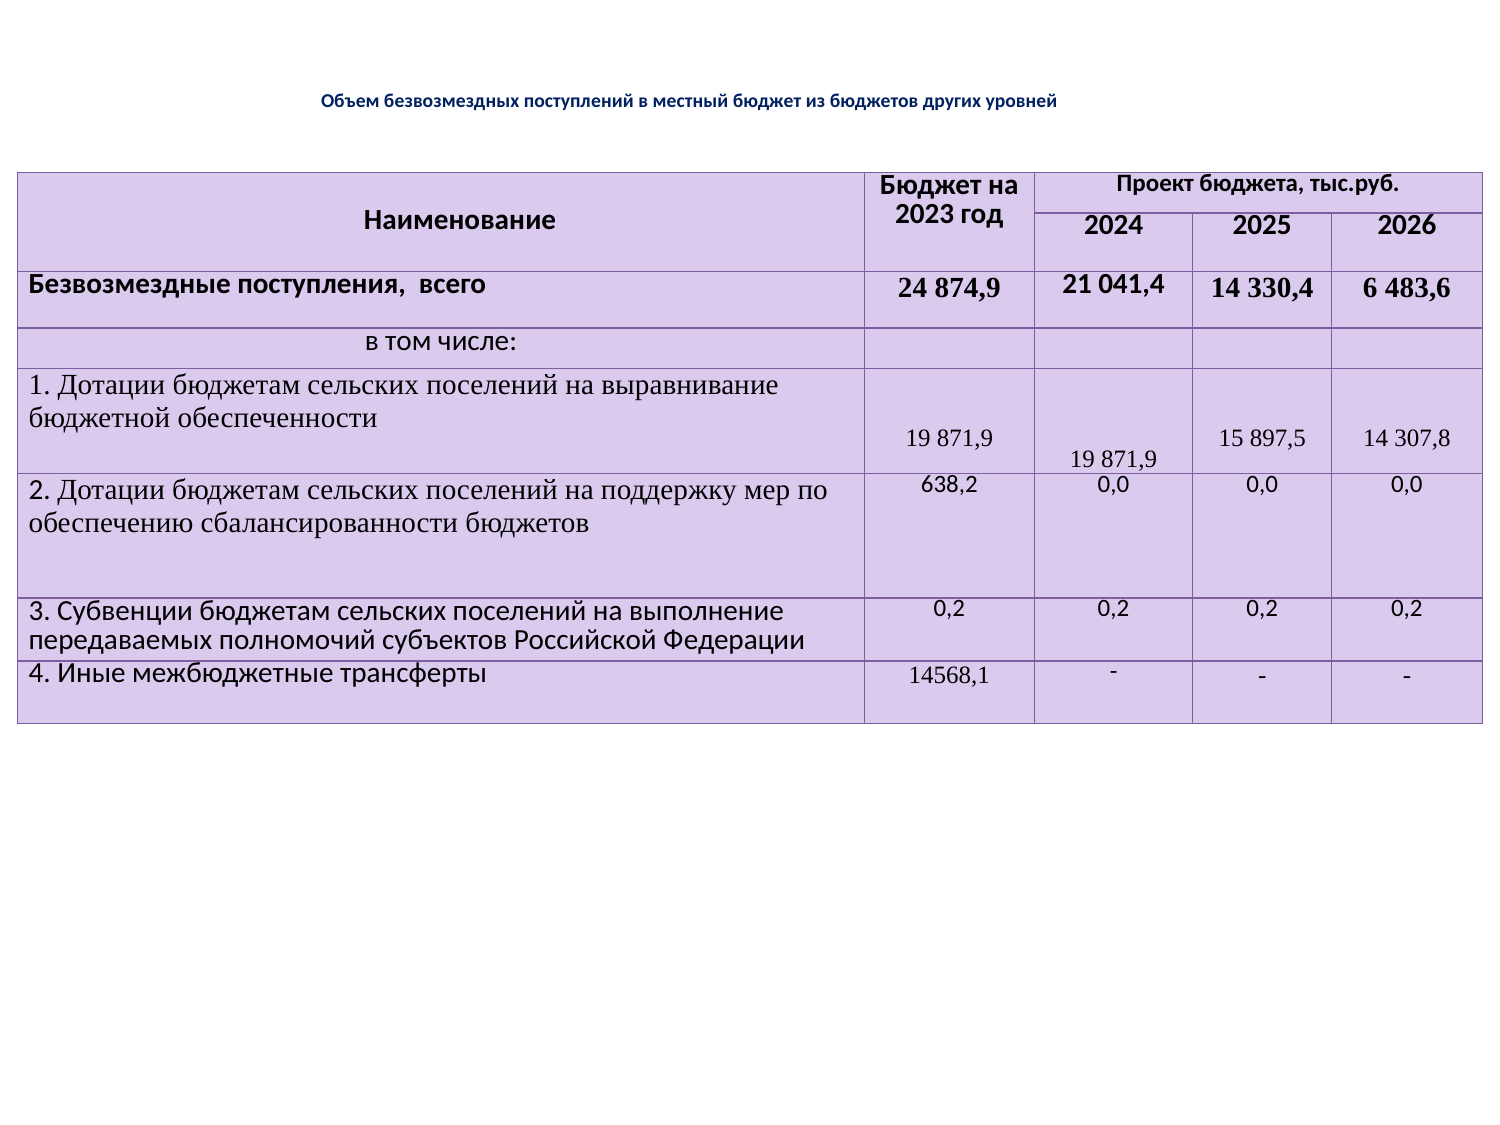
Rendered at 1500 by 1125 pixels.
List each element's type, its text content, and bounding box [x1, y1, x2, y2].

table_cell 21 041,4 [1035, 272, 1192, 327]
table_cell 6 483,6 [1332, 272, 1482, 327]
title Объем безвозмездных поступлений в местный бюджет из бюджетов других уровней [14, 30, 1365, 183]
table_cell 0,2 [1035, 599, 1192, 660]
table_cell 3. Субвенции бюджетам сельских поселений на выполнение передаваемых полномочий субъектов Российской Федерации [18, 599, 864, 660]
table_cell [1332, 329, 1482, 368]
table_cell Безвозмездные поступления, всего [18, 272, 864, 327]
table_cell 19 871,9 [865, 369, 1034, 473]
table_cell 2026 [1332, 214, 1482, 271]
table_cell [1035, 329, 1192, 368]
table_cell 2024 [1035, 214, 1192, 271]
table_cell 4. Иные межбюджетные трансферты [18, 662, 864, 723]
table_header Наименование [18, 173, 864, 271]
table_cell 1. Дотации бюджетам сельских поселений на выравнивание бюджетной обеспеченности [18, 369, 864, 473]
table_cell 2. Дотации бюджетам сельских поселений на поддержку мер по обеспечению сбалансированности бюджетов [18, 474, 864, 597]
table_cell [865, 329, 1034, 368]
table_header Бюджет на 2023 год [865, 173, 1034, 271]
table_cell 14 330,4 [1193, 272, 1331, 327]
table_cell - [1332, 662, 1482, 723]
table_cell 0,2 [1332, 599, 1482, 660]
table_cell 2025 [1193, 214, 1331, 271]
table_header Проект бюджета, тыс.руб. [1035, 173, 1482, 212]
table_cell 0,2 [865, 599, 1034, 660]
table_cell 14 307,8 [1332, 369, 1482, 473]
table_cell 0,0 [1332, 474, 1482, 597]
table_cell 0,0 [1035, 474, 1192, 597]
table_cell 14568,1 [865, 662, 1034, 723]
table_cell 0,0 [1193, 474, 1331, 597]
table_cell - [1193, 662, 1331, 723]
table_cell [1193, 329, 1331, 368]
table_cell - [1035, 662, 1192, 723]
table_cell 638,2 [865, 474, 1034, 597]
table_cell в том числе: [18, 329, 864, 368]
table_cell 19 871,9 [1035, 369, 1192, 473]
table_cell 0,2 [1193, 599, 1331, 660]
table_cell 24 874,9 [865, 272, 1034, 327]
table_cell 15 897,5 [1193, 369, 1331, 473]
